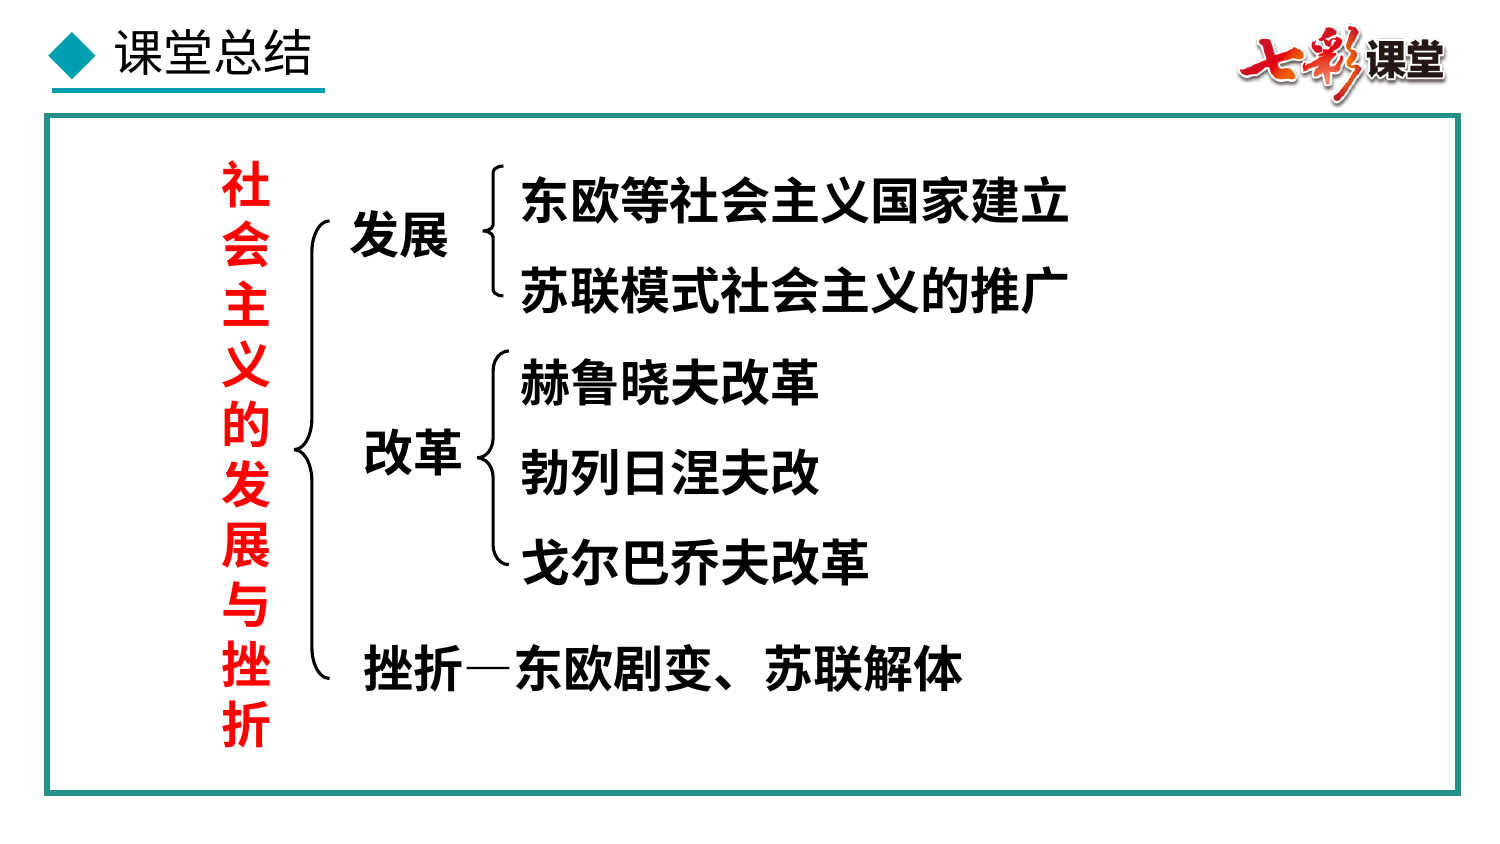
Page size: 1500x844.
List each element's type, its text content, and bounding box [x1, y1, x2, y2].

text_box 赫鲁晓夫改革 勃列日涅夫改 戈尔巴乔夫改革 [505, 313, 905, 599]
text_box 挫折—东欧剧变、苏联解体 [348, 629, 1153, 728]
text_box [477, 350, 505, 566]
text_box 发展 [334, 166, 483, 271]
text_box [293, 219, 330, 680]
picture [1234, 20, 1451, 108]
text_box 社会主义的发展与挫折 [207, 146, 295, 770]
text_box 东欧等社会主义国家建立 苏联模式社会主义的推广 [505, 132, 1256, 328]
text_box 改革 [348, 414, 483, 490]
text_box [482, 164, 504, 297]
